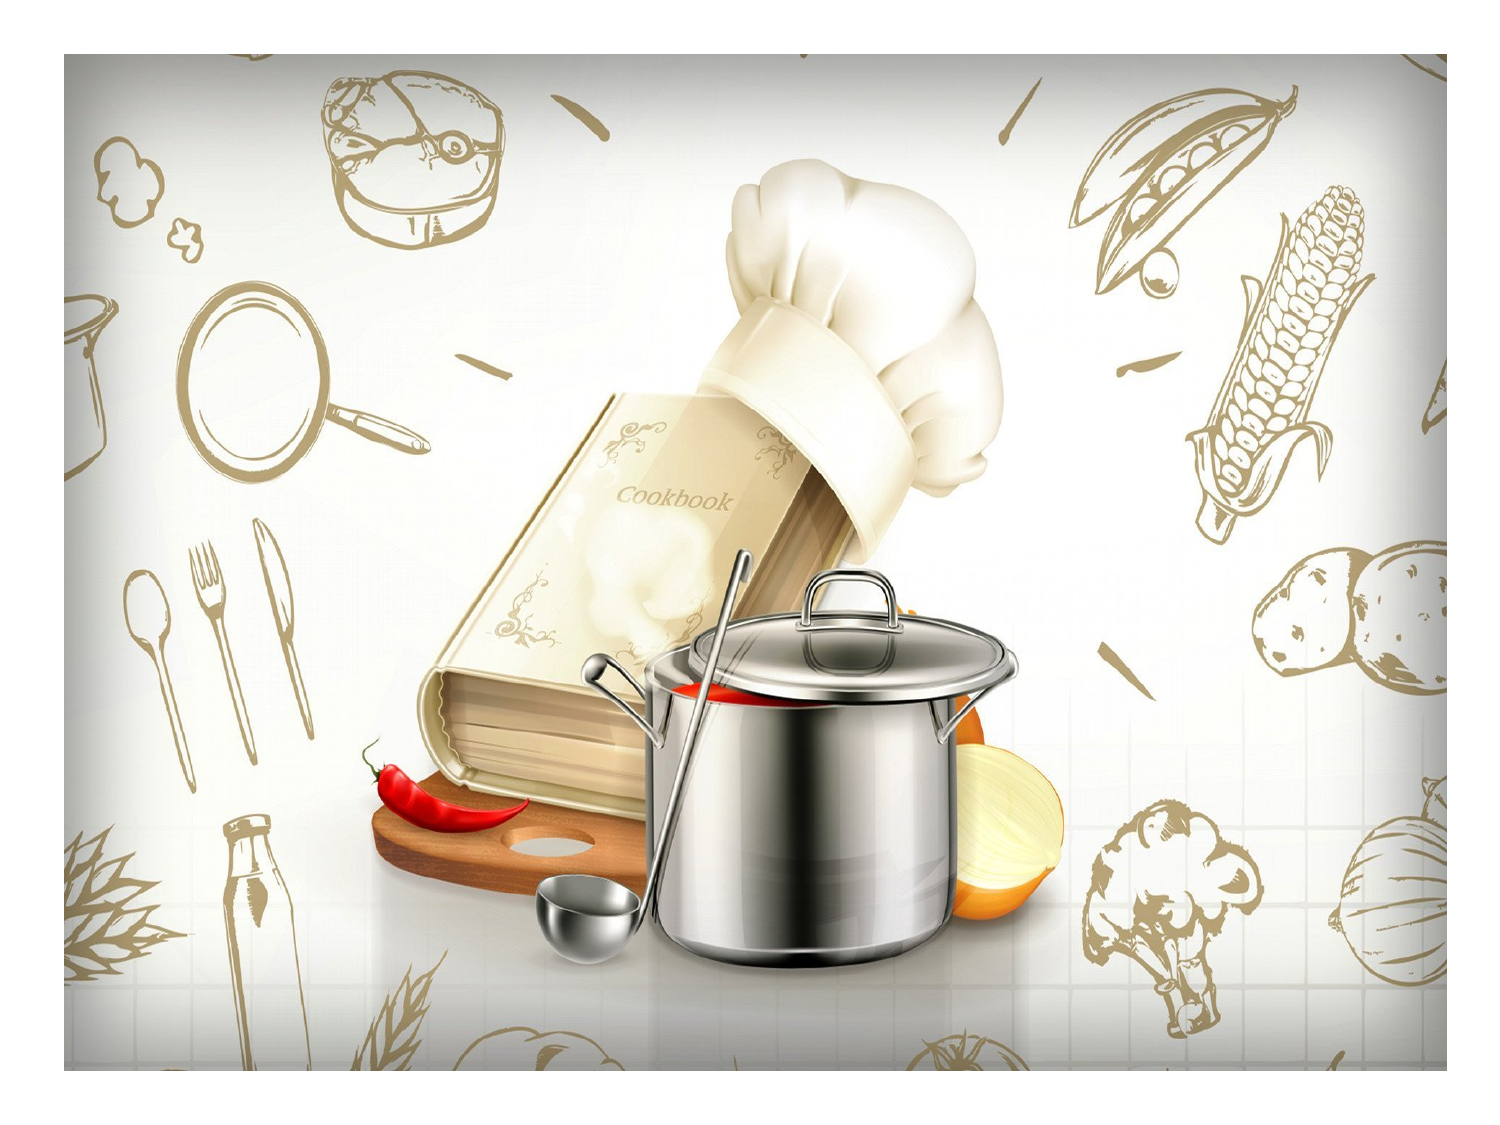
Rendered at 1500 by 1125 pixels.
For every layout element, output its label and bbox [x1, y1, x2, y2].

picture [64, 54, 1448, 1071]
